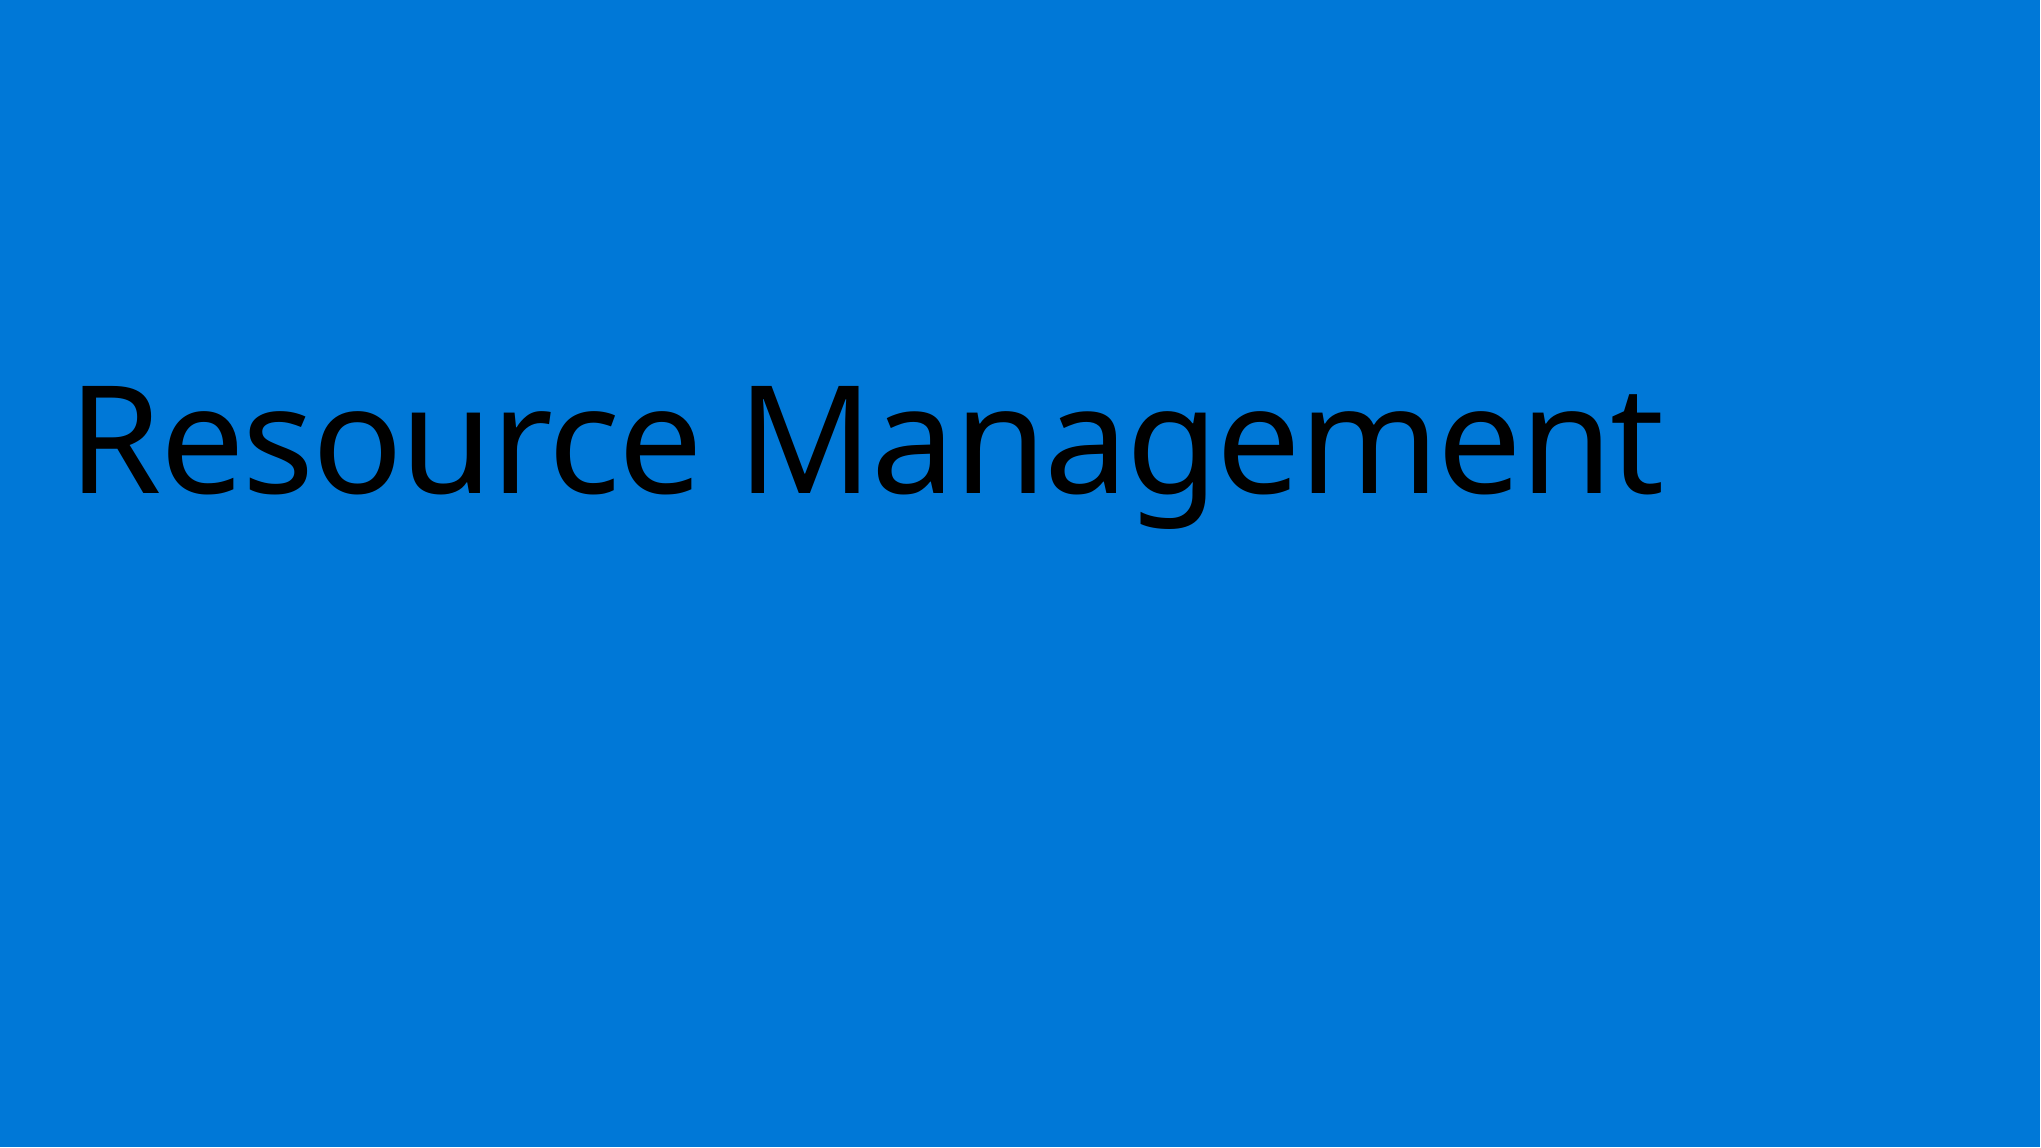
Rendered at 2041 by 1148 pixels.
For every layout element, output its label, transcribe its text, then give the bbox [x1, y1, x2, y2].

title Resource Management [45, 348, 1996, 543]
